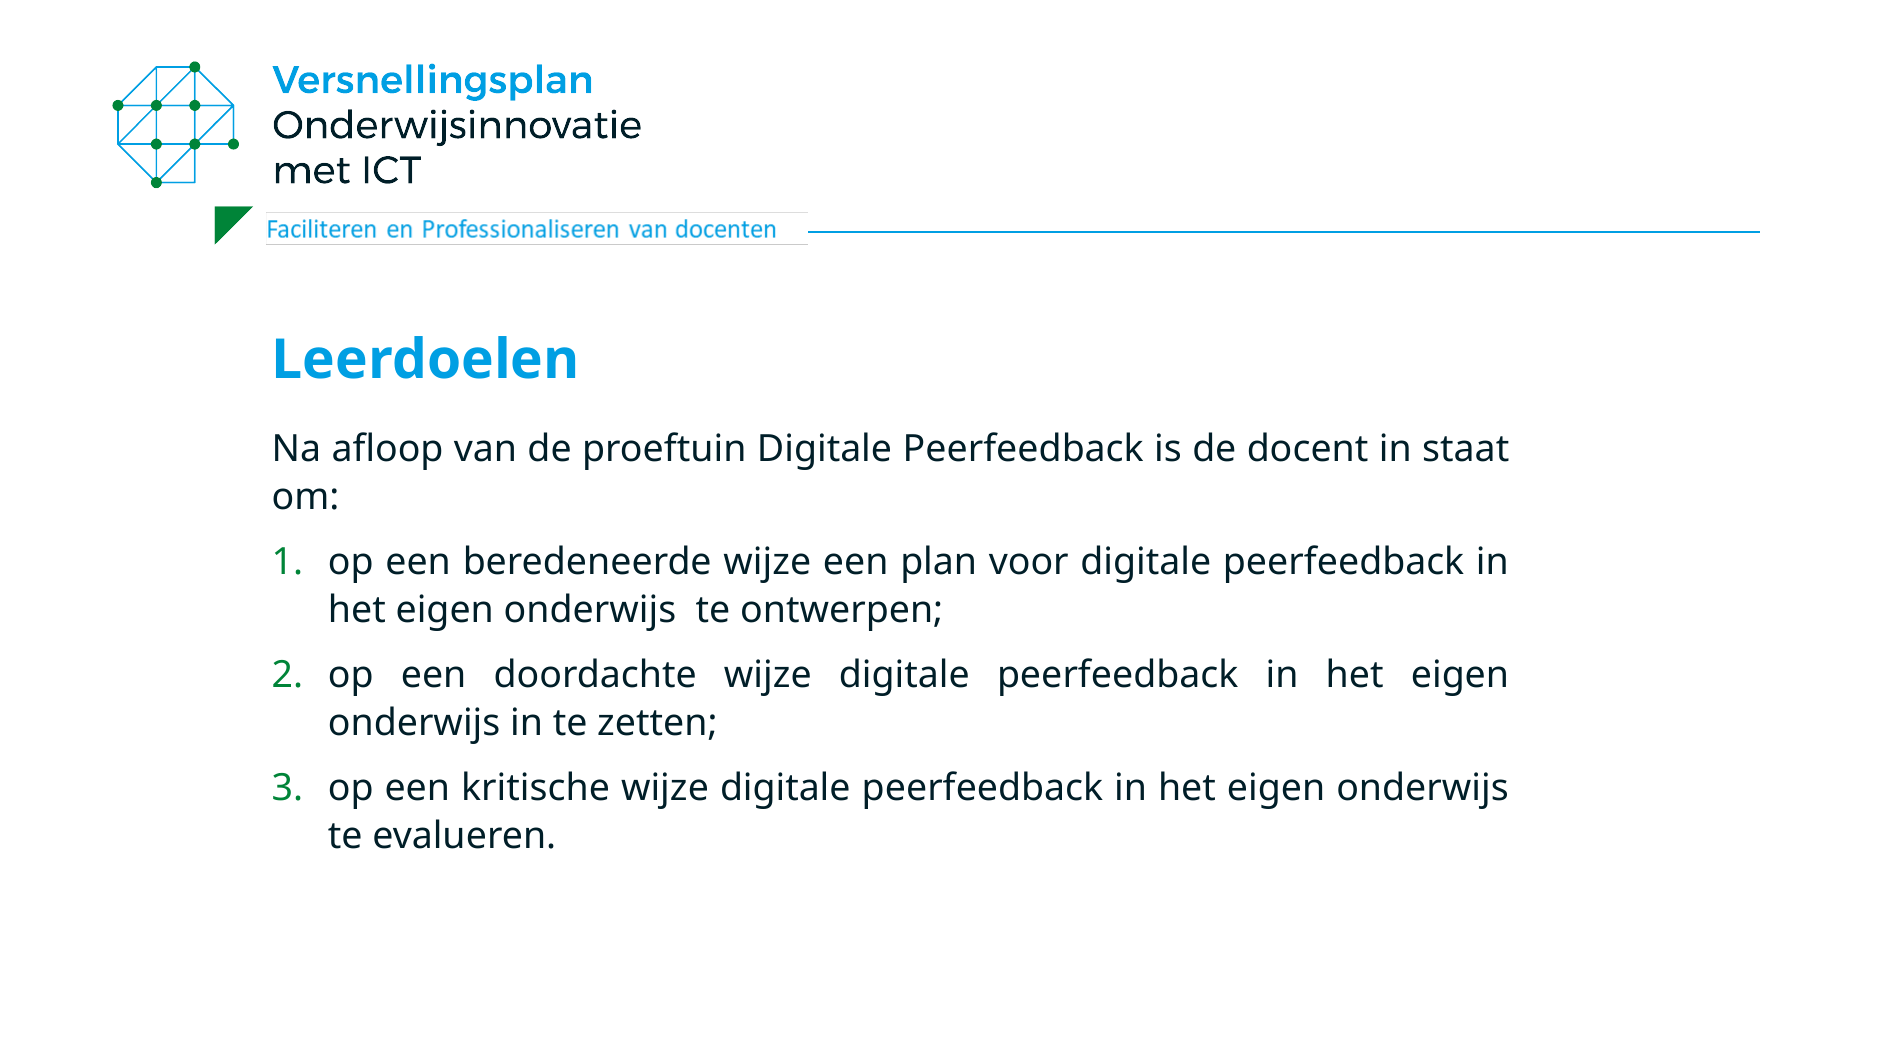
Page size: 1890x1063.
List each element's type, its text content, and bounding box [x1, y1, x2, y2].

picture [0, 0, 808, 261]
list Na afloop van de proeftuin Digitale Peerfeedback is de docent in staat om: op een beredeneerde wijze een plan voor digitale peerfeedback in het eigen onderwijs te ontwerpen; op een doordachte wijze digitale peerfeedback in het eigen onderwijs in te zetten; op een kritische wijze digitale peerfeedback in het eigen onderwijs te evalueren. [271, 420, 1511, 937]
title Leerdoelen [271, 322, 1469, 385]
